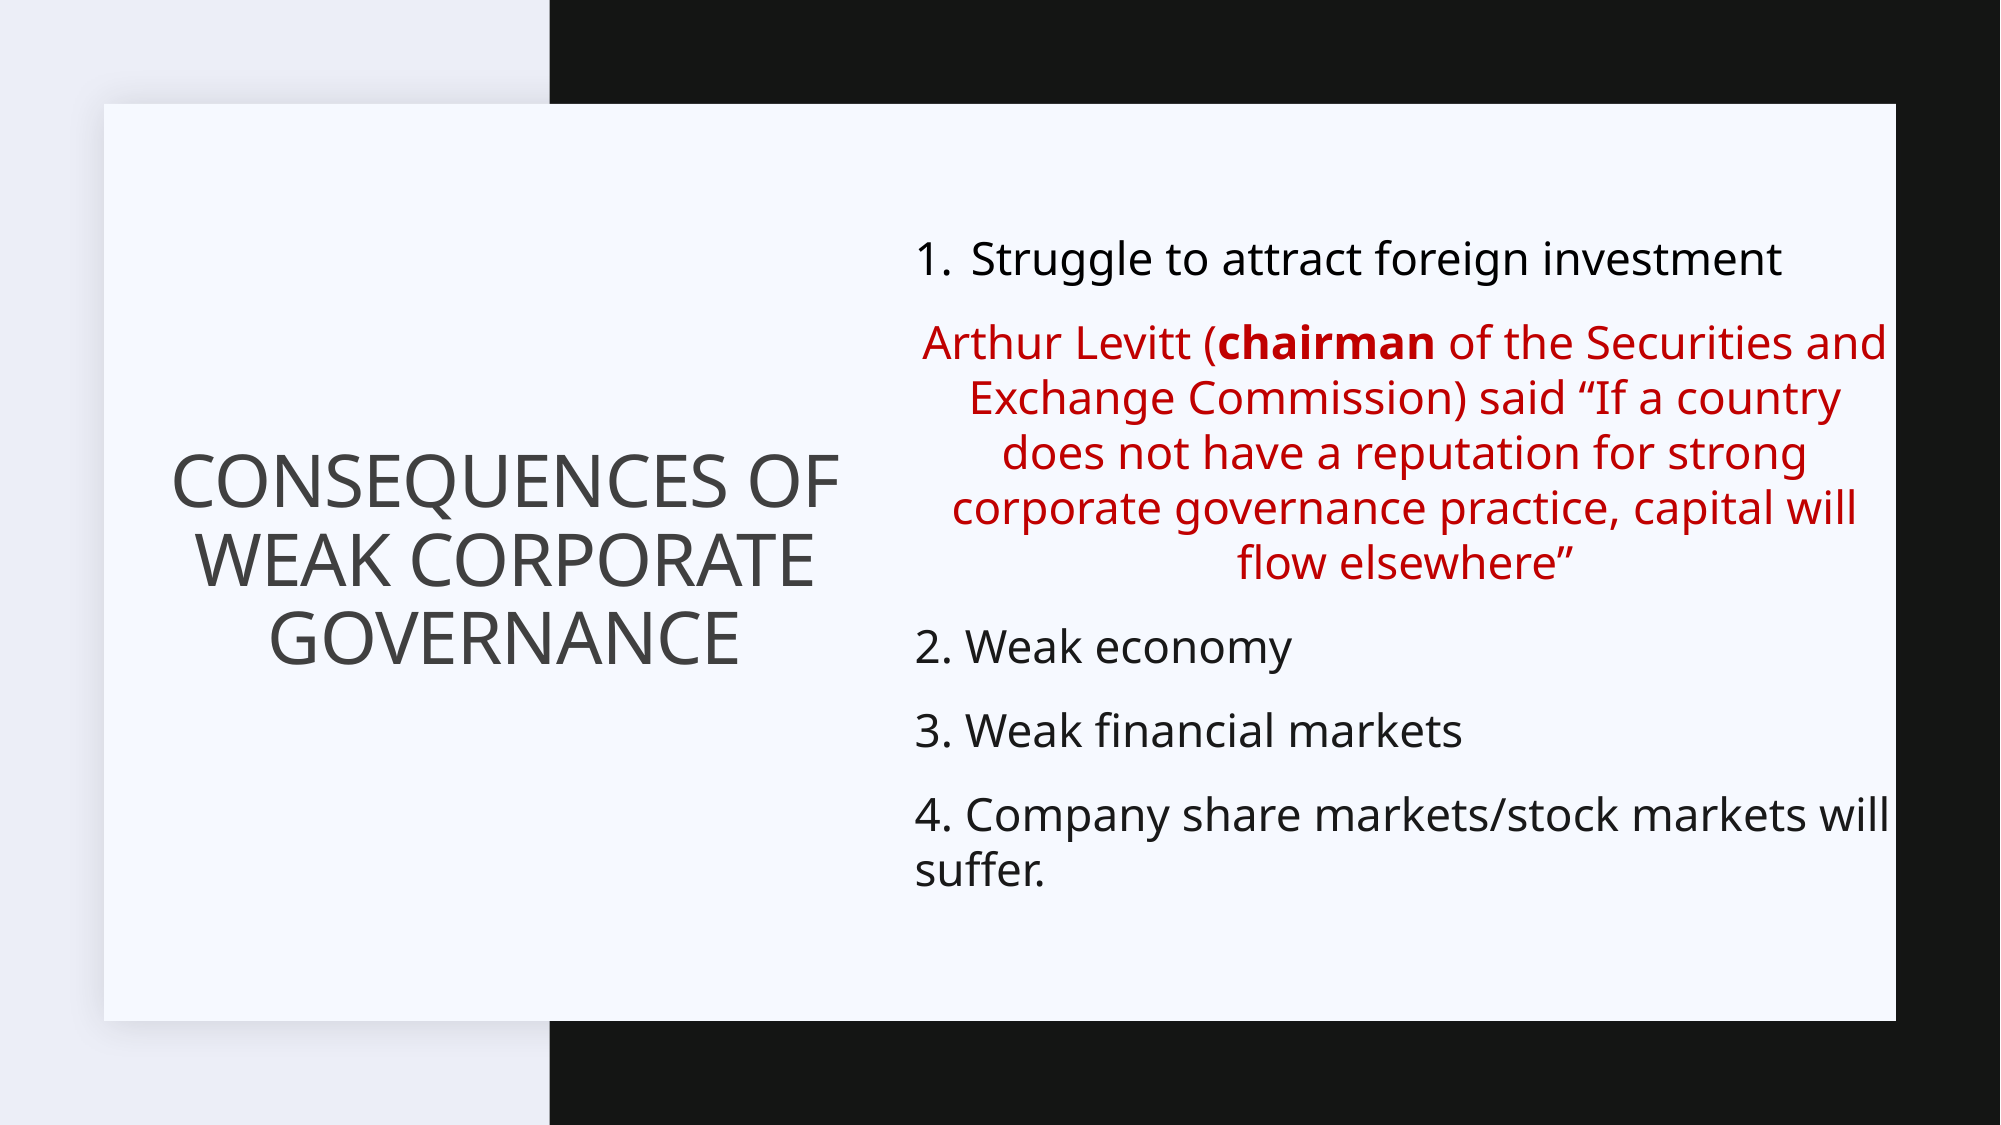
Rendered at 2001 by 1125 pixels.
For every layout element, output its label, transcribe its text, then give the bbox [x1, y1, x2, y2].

list Struggle to attract foreign investment Arthur Levitt (chairman of the Securities and Exchange Commission) said “If a country does not have a reputation for strong corporate governance practice, capital will flow elsewhere” 2. Weak economy 3. Weak financial markets 4. Company share markets/stock markets will suffer. [914, 103, 1896, 1021]
title Consequences of weak corporate governance [104, 514, 906, 611]
